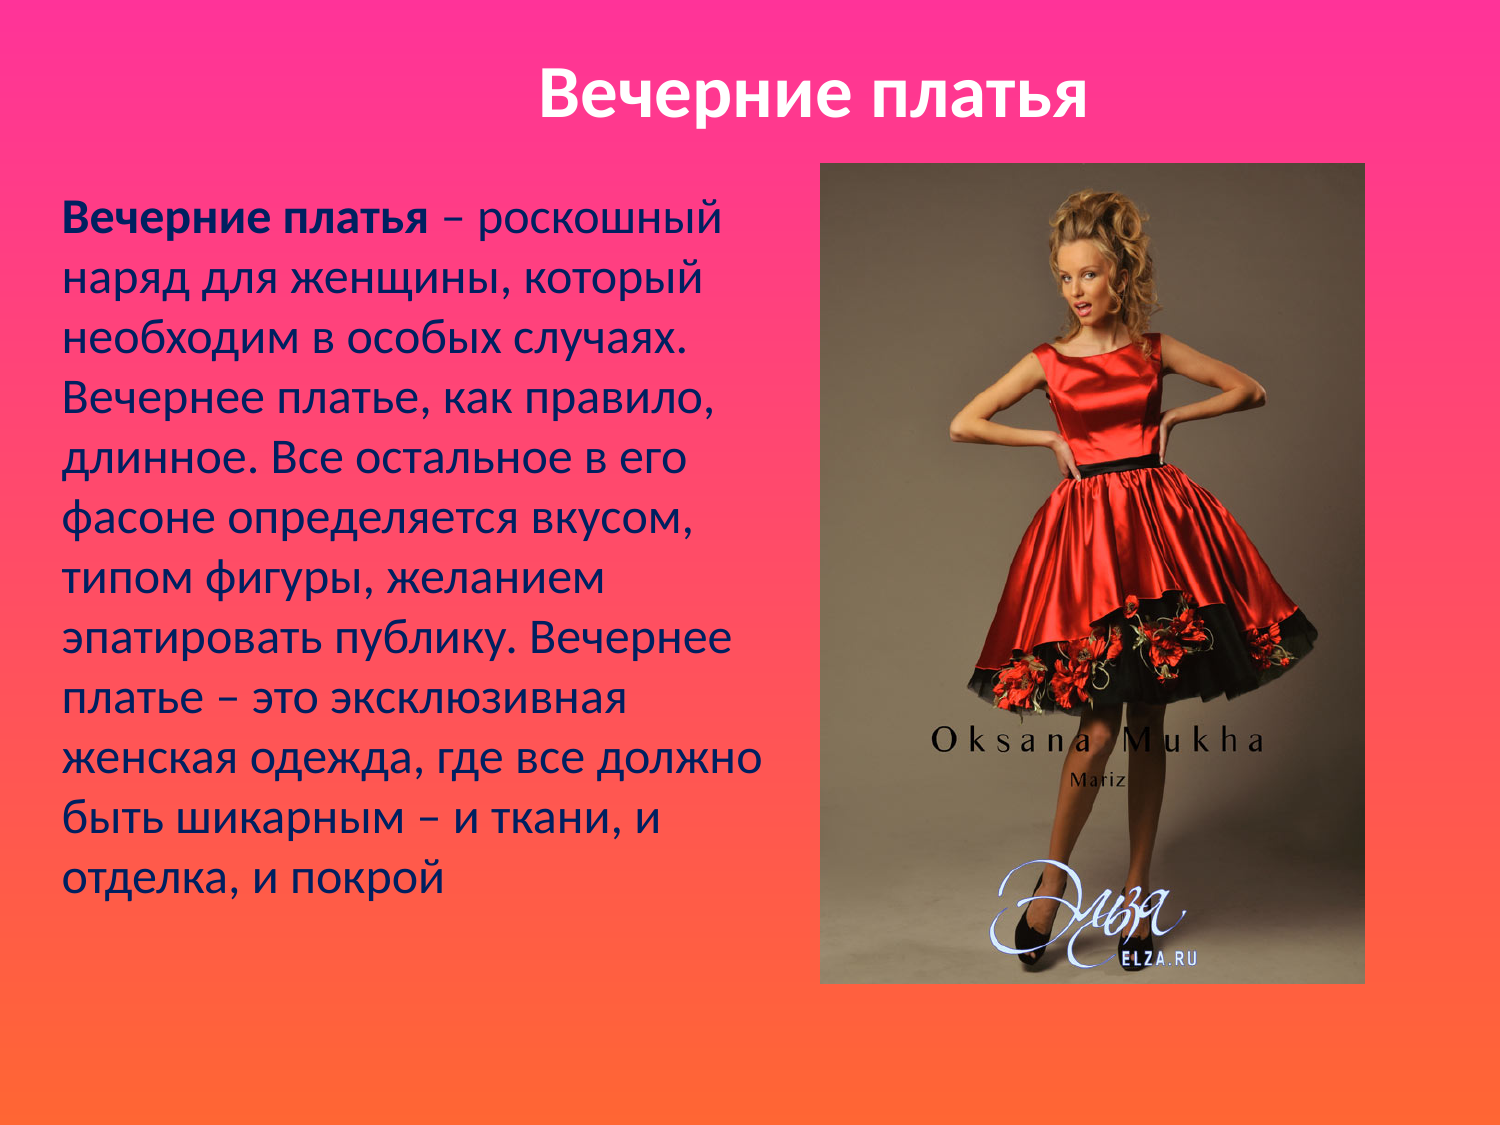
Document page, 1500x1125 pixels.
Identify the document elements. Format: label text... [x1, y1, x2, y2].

text_box Вечерние платья – роскошный наряд для женщины, который необходим в особых случаях. Вечернее платье, как правило, длинное. Все остальное в его фасоне определяется вкусом, типом фигуры, желанием эпатировать публику. Вечернее платье – это эксклюзивная женская одежда, где все должно быть шикарным – и ткани, и отделка, и покрой [46, 175, 797, 911]
picture [820, 163, 1365, 985]
text_box Вечерние платья [421, 35, 1207, 140]
